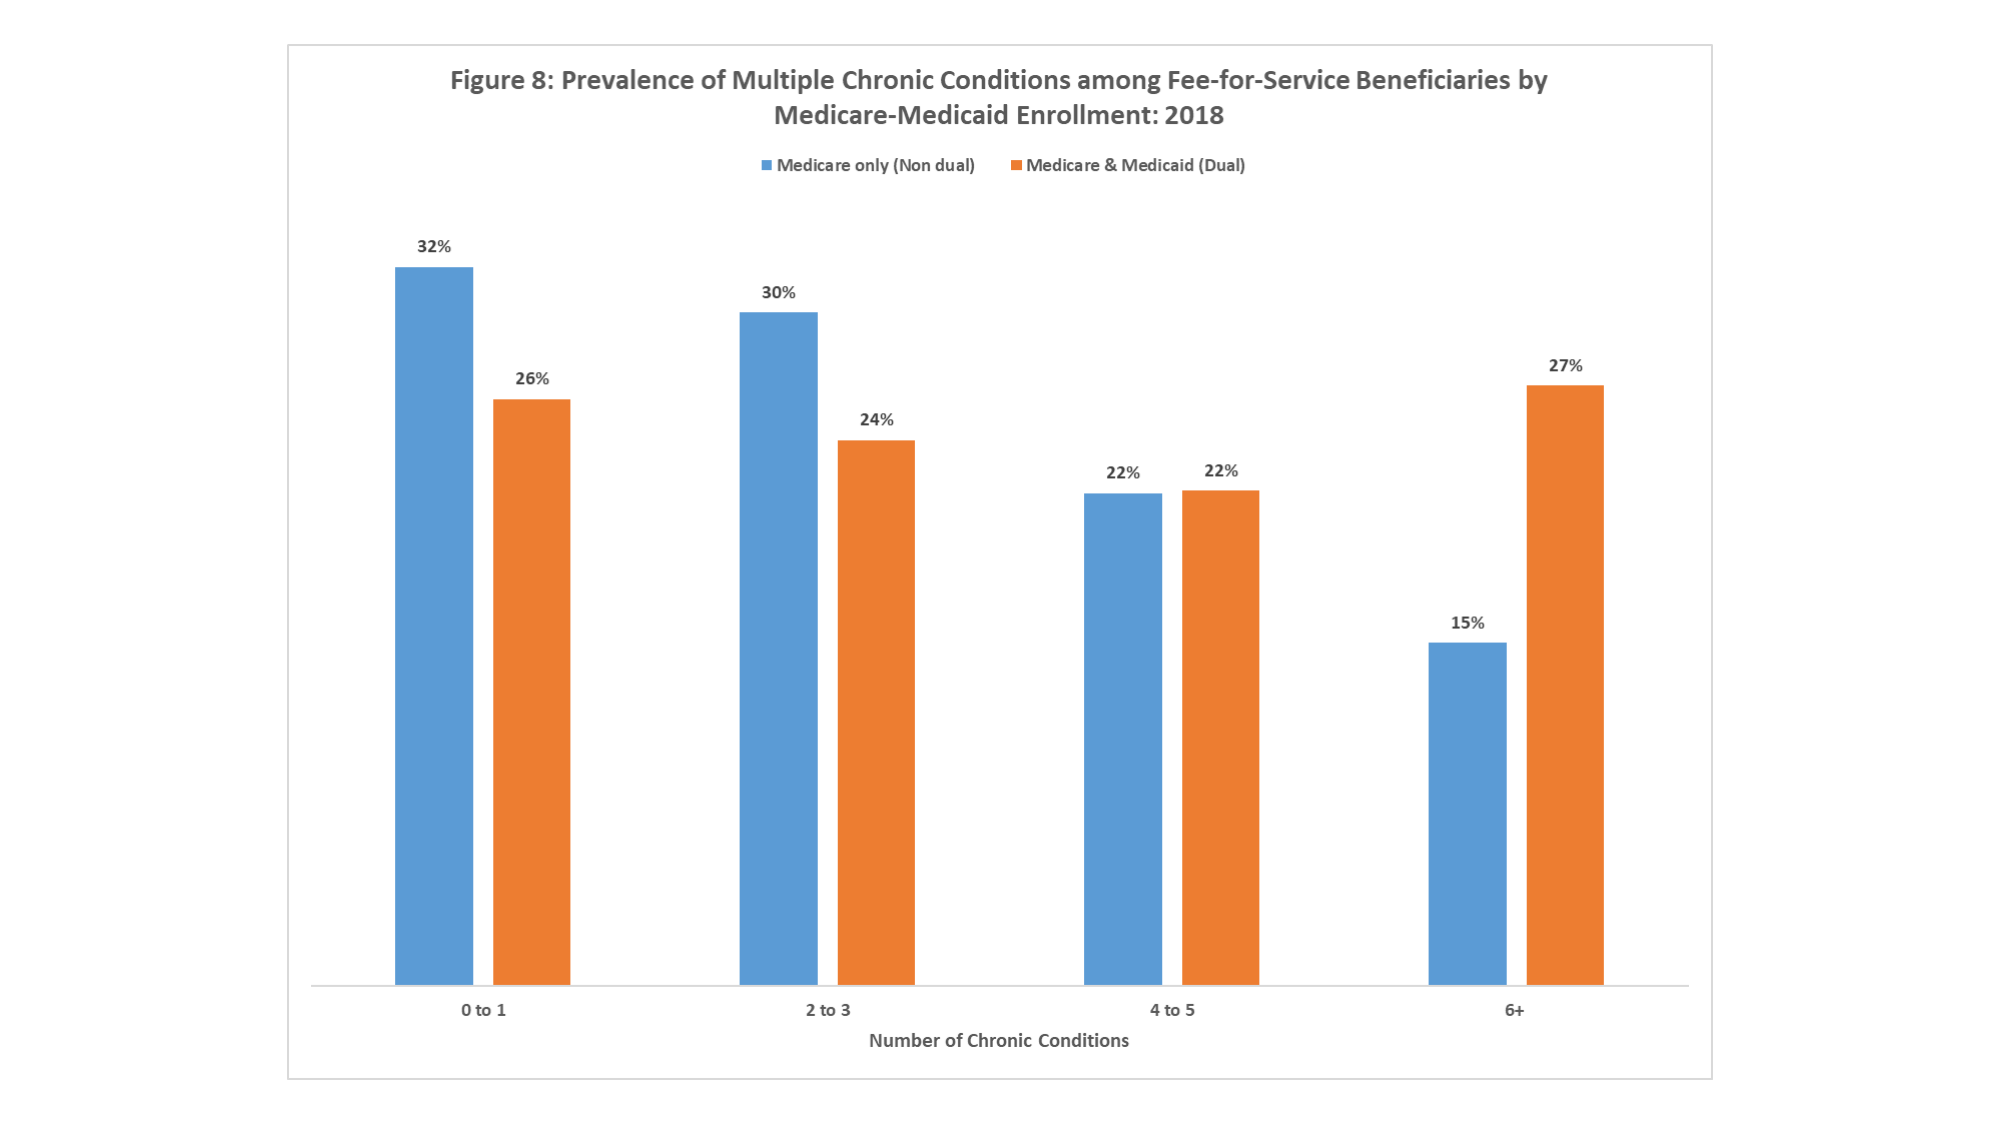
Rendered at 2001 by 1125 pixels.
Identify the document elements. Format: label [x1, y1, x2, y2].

picture [287, 44, 1713, 1080]
